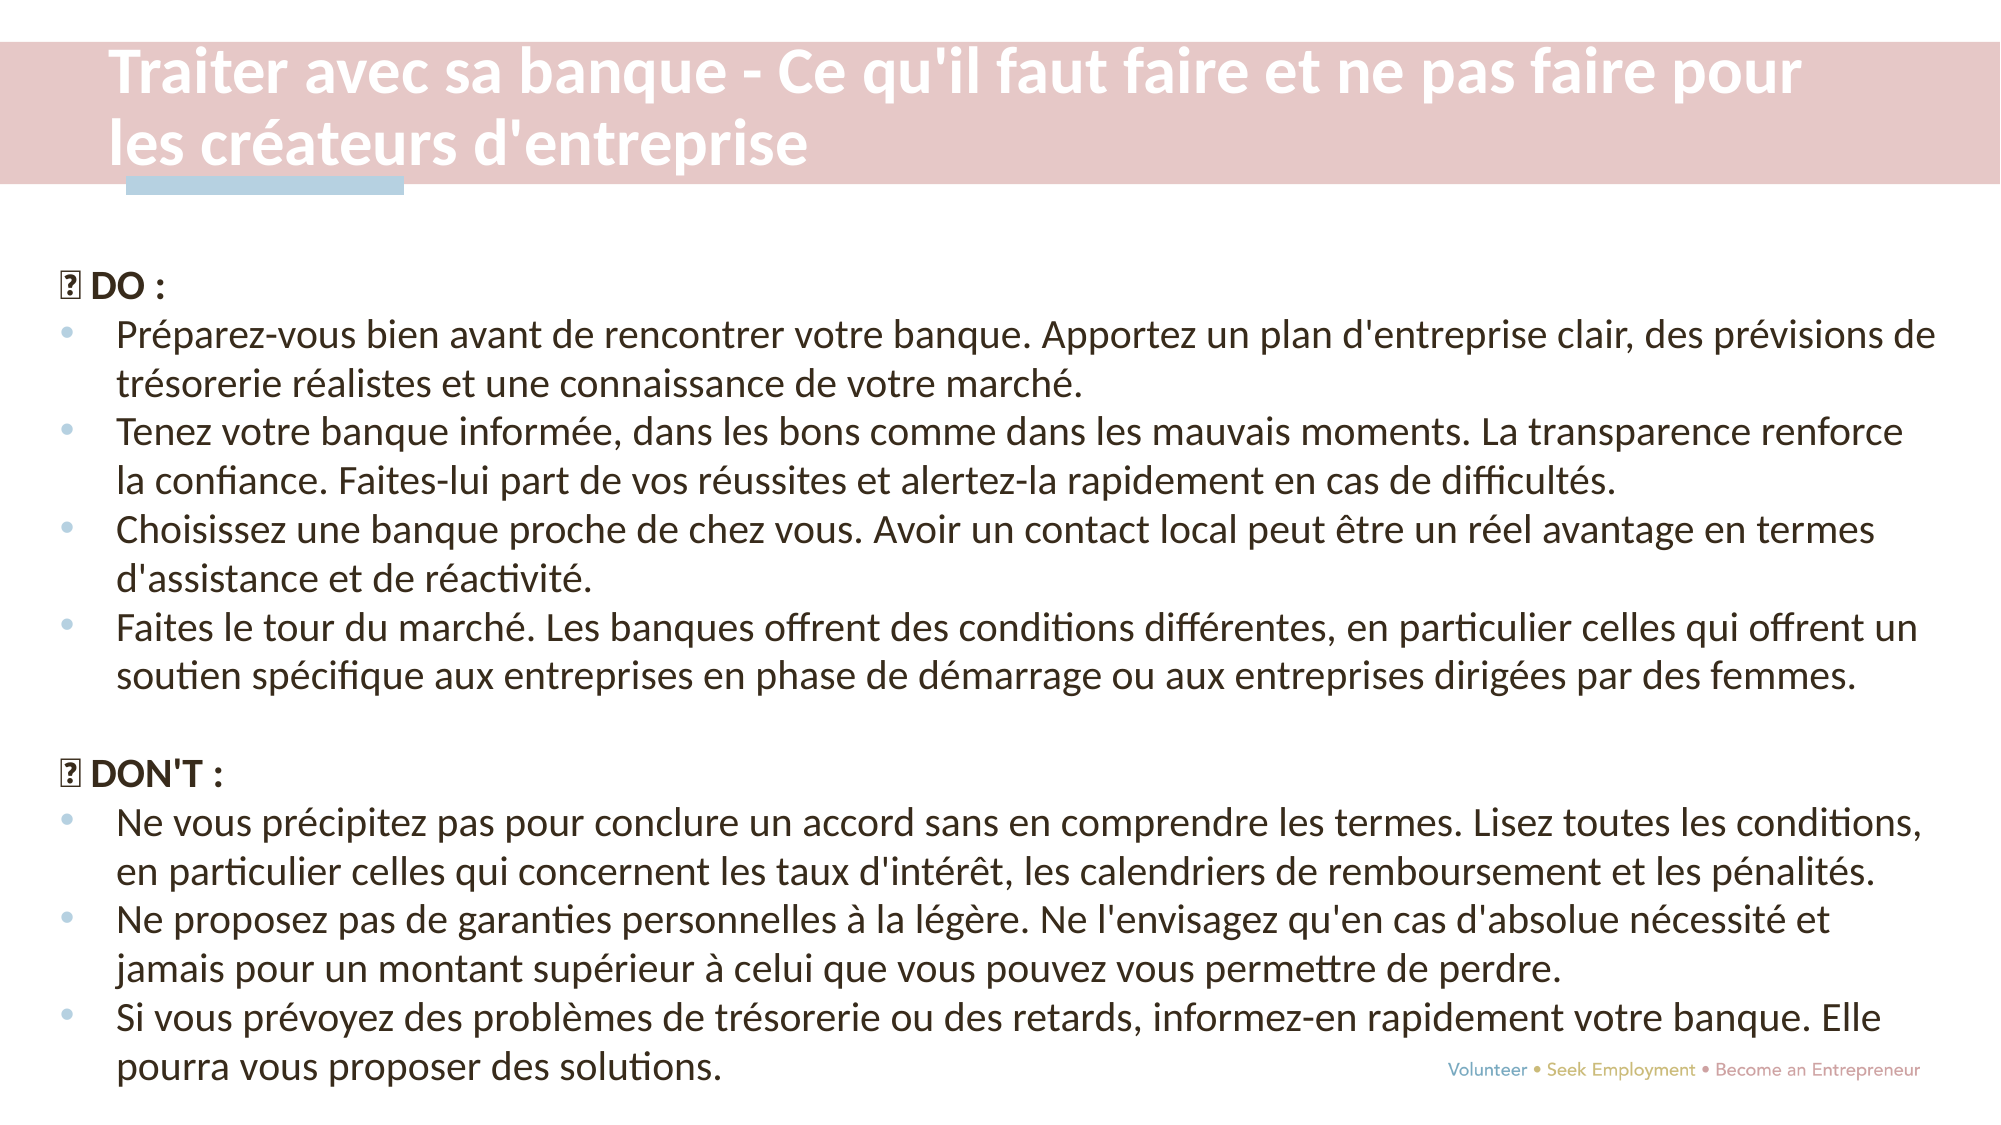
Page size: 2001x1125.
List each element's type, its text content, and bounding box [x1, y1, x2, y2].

list Traiter avec sa banque - Ce qu'il faut faire et ne pas faire pour les créateurs d'entreprise [93, 99, 1884, 202]
text_box ✅ DO : Préparez-vous bien avant de rencontrer votre banque. Apportez un plan d'entreprise clair, des prévisions de trésorerie réalistes et une connaissance de votre marché. Tenez votre banque informée, dans les bons comme dans les mauvais moments. La transparence renforce la confiance. Faites-lui part de vos réussites et alertez-la rapidement en cas de difficultés. Choisissez une banque proche de chez vous. Avoir un contact local peut être un réel avantage en termes d'assistance et de réactivité. Faites le tour du marché. Les banques offrent des conditions différentes, en particulier celles qui offrent un soutien spécifique aux entreprises en phase de démarrage ou aux entreprises dirigées par des femmes. ❌ DON'T : Ne vous précipitez pas pour conclure un accord sans en comprendre les termes. Lisez toutes les conditions, en particulier celles qui concernent les taux d'intérêt, les calendriers de remboursement et les pénalités. Ne proposez pas de garanties personnelles à la légère. Ne l'envisagez qu'en cas d'absolue nécessité et jamais pour un montant supérieur à celui que vous pouvez vous permettre de perdre. Si vous prévoyez des problèmes de trésorerie ou des retards, informez-en rapidement votre banque. Elle pourra vous proposer des solutions. [44, 202, 1956, 629]
picture [1418, 1046, 1971, 1103]
